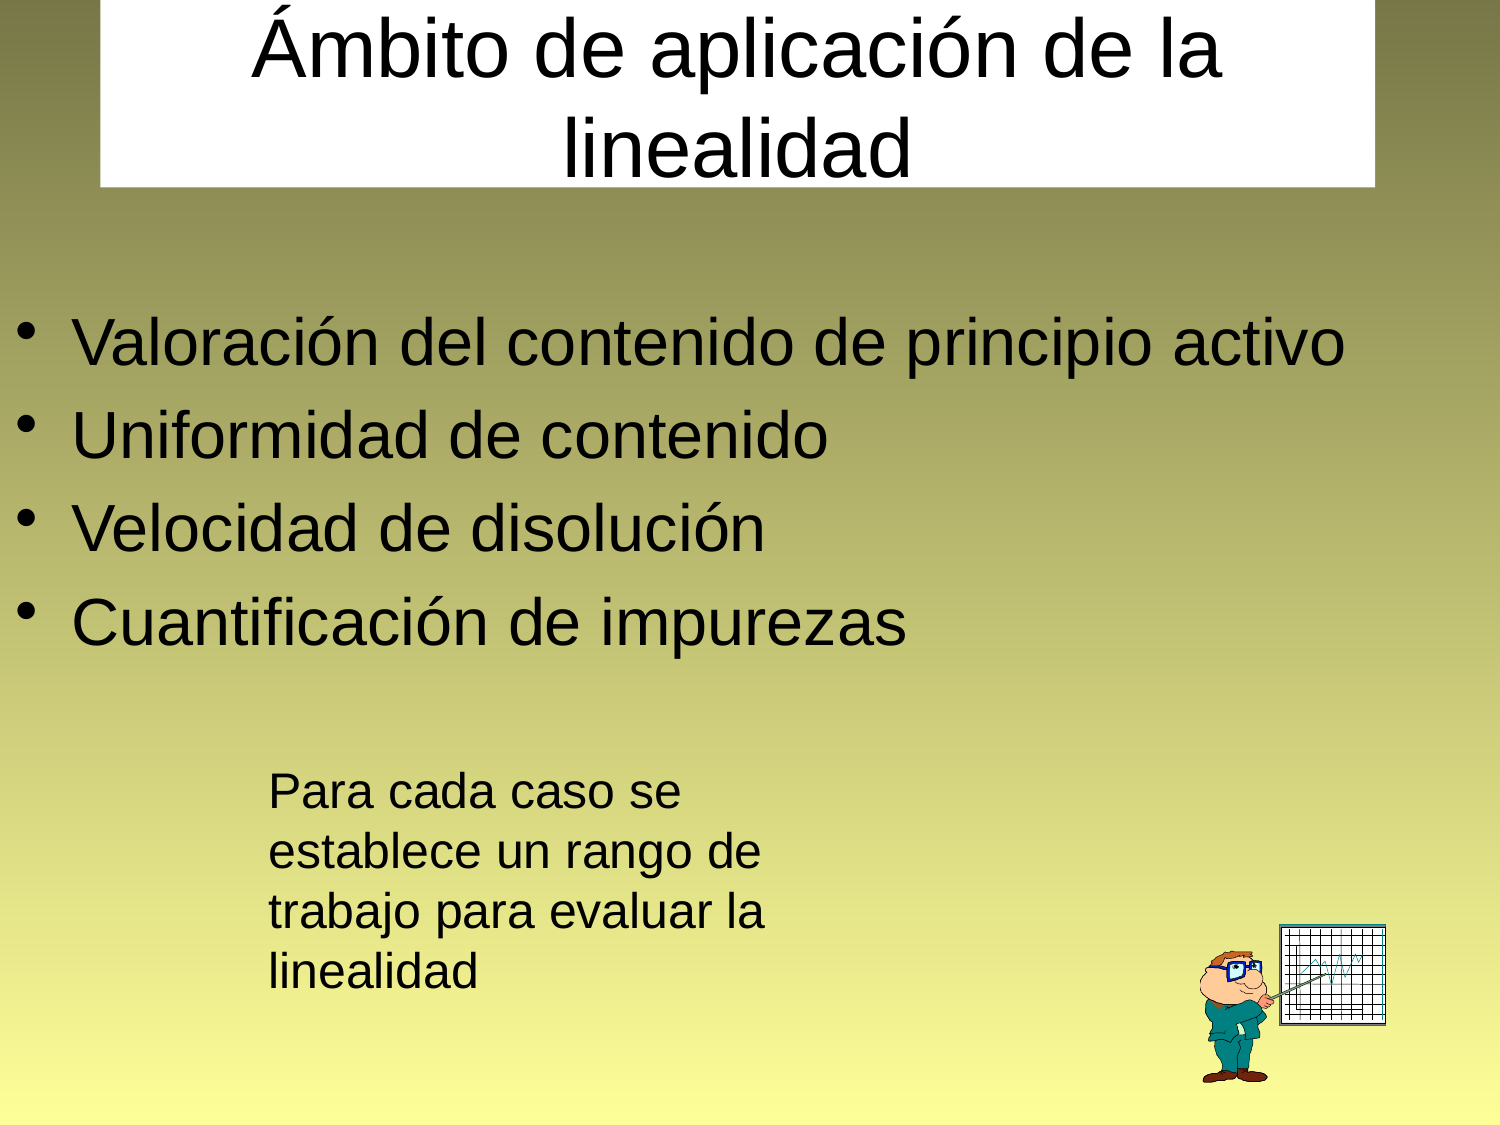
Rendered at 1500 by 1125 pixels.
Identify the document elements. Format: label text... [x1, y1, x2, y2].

text_box Para cada caso se establece un rango de trabajo para evaluar la linealidad [253, 751, 821, 1007]
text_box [1199, 924, 1387, 1083]
list Valoración del contenido de principio activo Uniformidad de contenido Velocidad de disolución Cuantificación de impurezas [0, 290, 1500, 1125]
title Ámbito de aplicación de la linealidad [100, 0, 1376, 188]
